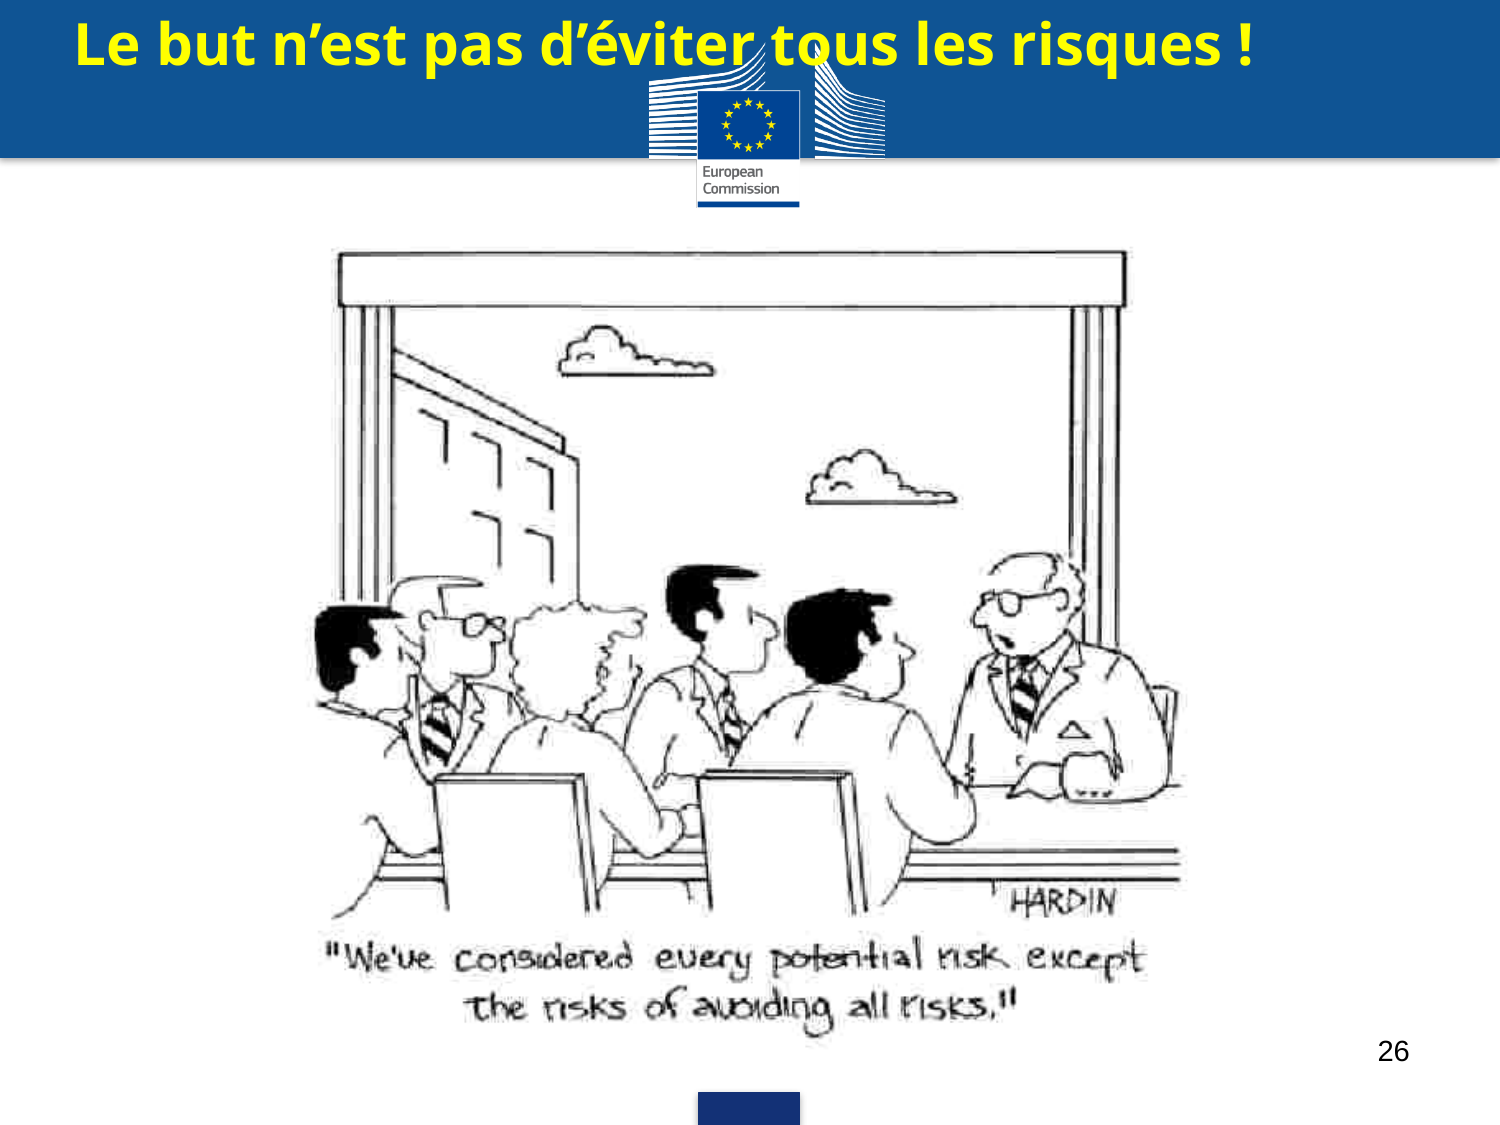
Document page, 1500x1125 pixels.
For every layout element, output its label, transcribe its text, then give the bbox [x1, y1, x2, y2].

slide_number 26 [1074, 1024, 1426, 1103]
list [292, 234, 1209, 1052]
picture [649, 119, 885, 208]
title Le but n’est pas d’éviter tous les risques ! [0, 0, 1477, 119]
